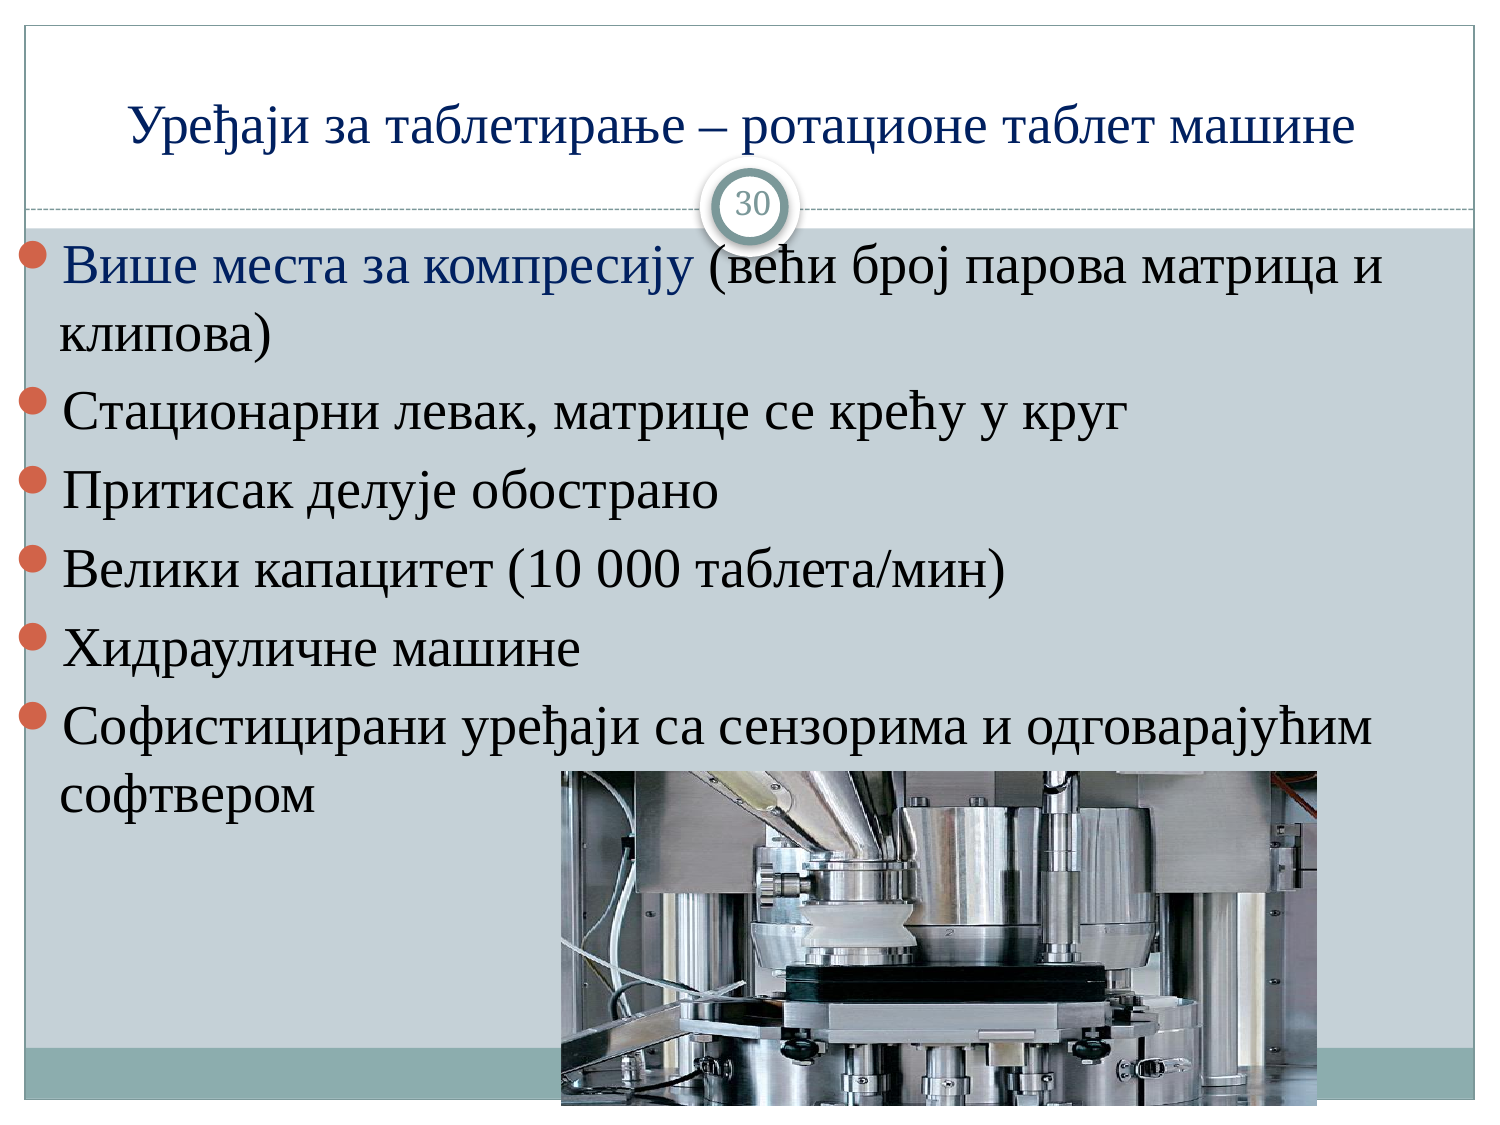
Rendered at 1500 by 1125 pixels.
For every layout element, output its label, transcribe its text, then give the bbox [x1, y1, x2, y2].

picture [560, 771, 1318, 1107]
list Више места за компресију (већи број парова матрица и клипова) Стационарни левак, матрице се крећу у круг Притисак делује обострано Велики капацитет (10 000 таблета/мин) Хидрауличне машине Софистицирани уређаји са сензорима и одговарајућим софтвером [0, 219, 1471, 1125]
slide_number 30 [715, 168, 791, 219]
title Уређаји за таблетирање – ротационе таблет машине [49, 37, 1450, 162]
